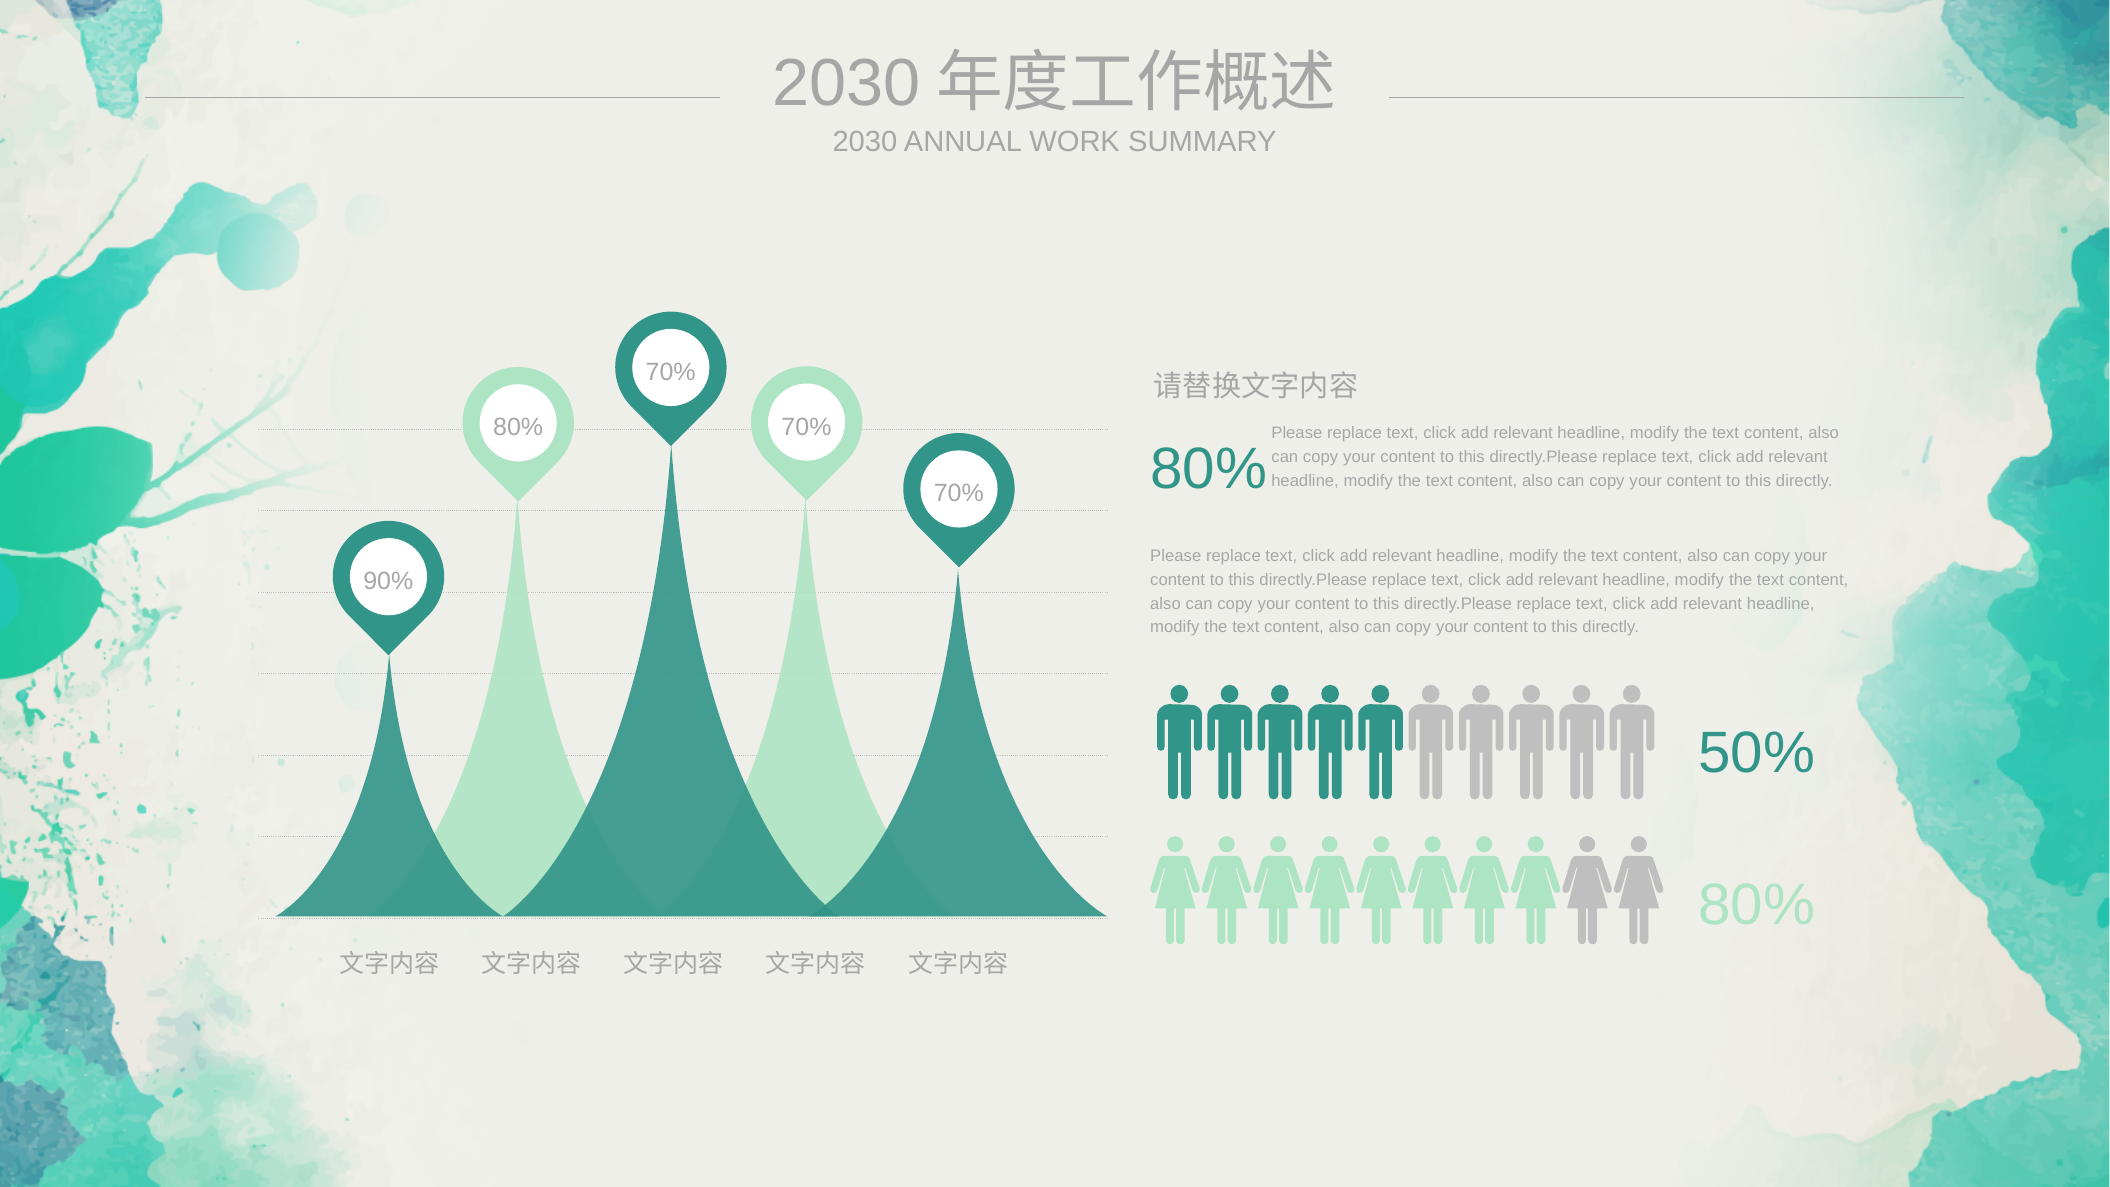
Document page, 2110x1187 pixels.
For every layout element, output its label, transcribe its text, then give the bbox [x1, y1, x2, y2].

text_box 2030年度工作概述 [730, 98, 1379, 119]
text_box Please replace text, click add relevant headline, modify the text content, also can copy your content to this directly.Please replace text, click add relevant headline, modify the text content, also can copy your content to this directly. [1271, 417, 1850, 490]
picture [0, 0, 2110, 1187]
text_box 文字内容 [623, 941, 724, 978]
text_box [903, 433, 1015, 545]
text_box 50% [1698, 700, 1816, 785]
text_box 文字内容 [907, 941, 1009, 978]
text_box Please replace text, click add relevant headline, modify the text content, also can copy your content to this directly.Please replace text, click add relevant headline, modify the text content, also can copy your content to this directly.Please replace text, click add relevant headline, modify the text content, also can copy your content to this directly. [1150, 540, 1850, 637]
text_box 2030年度工作概述 [730, 38, 1379, 96]
text_box 2030 ANNUAL WORK SUMMARY [824, 122, 1285, 158]
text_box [615, 311, 727, 423]
text_box 请替换文字内容 [1153, 360, 1463, 403]
text_box 文字内容 [481, 941, 582, 978]
text_box 80% [1150, 416, 1268, 501]
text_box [1149, 836, 1664, 945]
text_box 80% [1698, 852, 1816, 937]
text_box 文字内容 [765, 941, 866, 978]
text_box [750, 366, 863, 478]
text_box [1157, 684, 1655, 800]
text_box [258, 429, 1108, 919]
text_box 文字内容 [339, 941, 440, 978]
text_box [332, 520, 445, 633]
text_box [462, 366, 574, 479]
